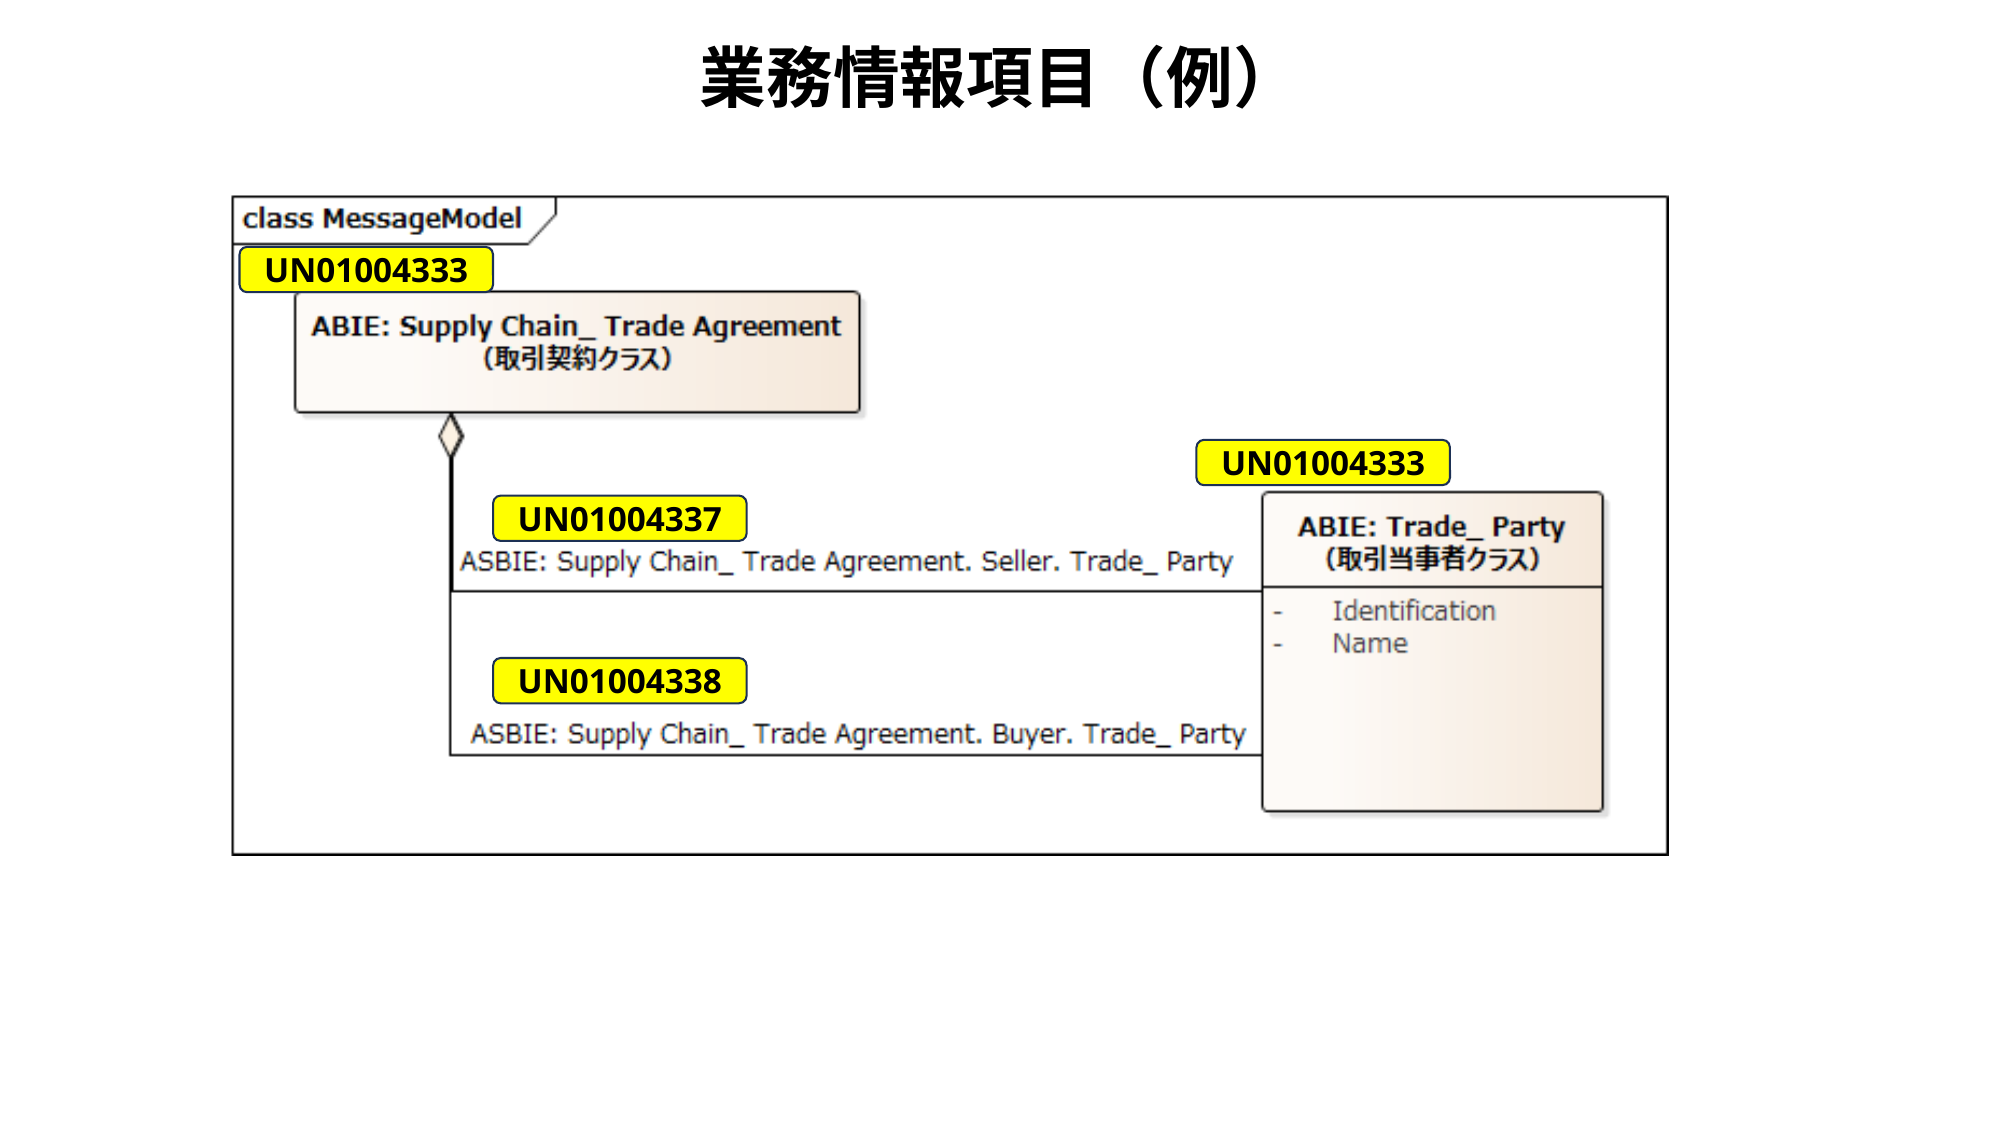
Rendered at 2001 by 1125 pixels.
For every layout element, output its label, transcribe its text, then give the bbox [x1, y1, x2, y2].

text_box 業務情報項目（例） [423, 28, 1577, 124]
picture [230, 194, 1669, 856]
